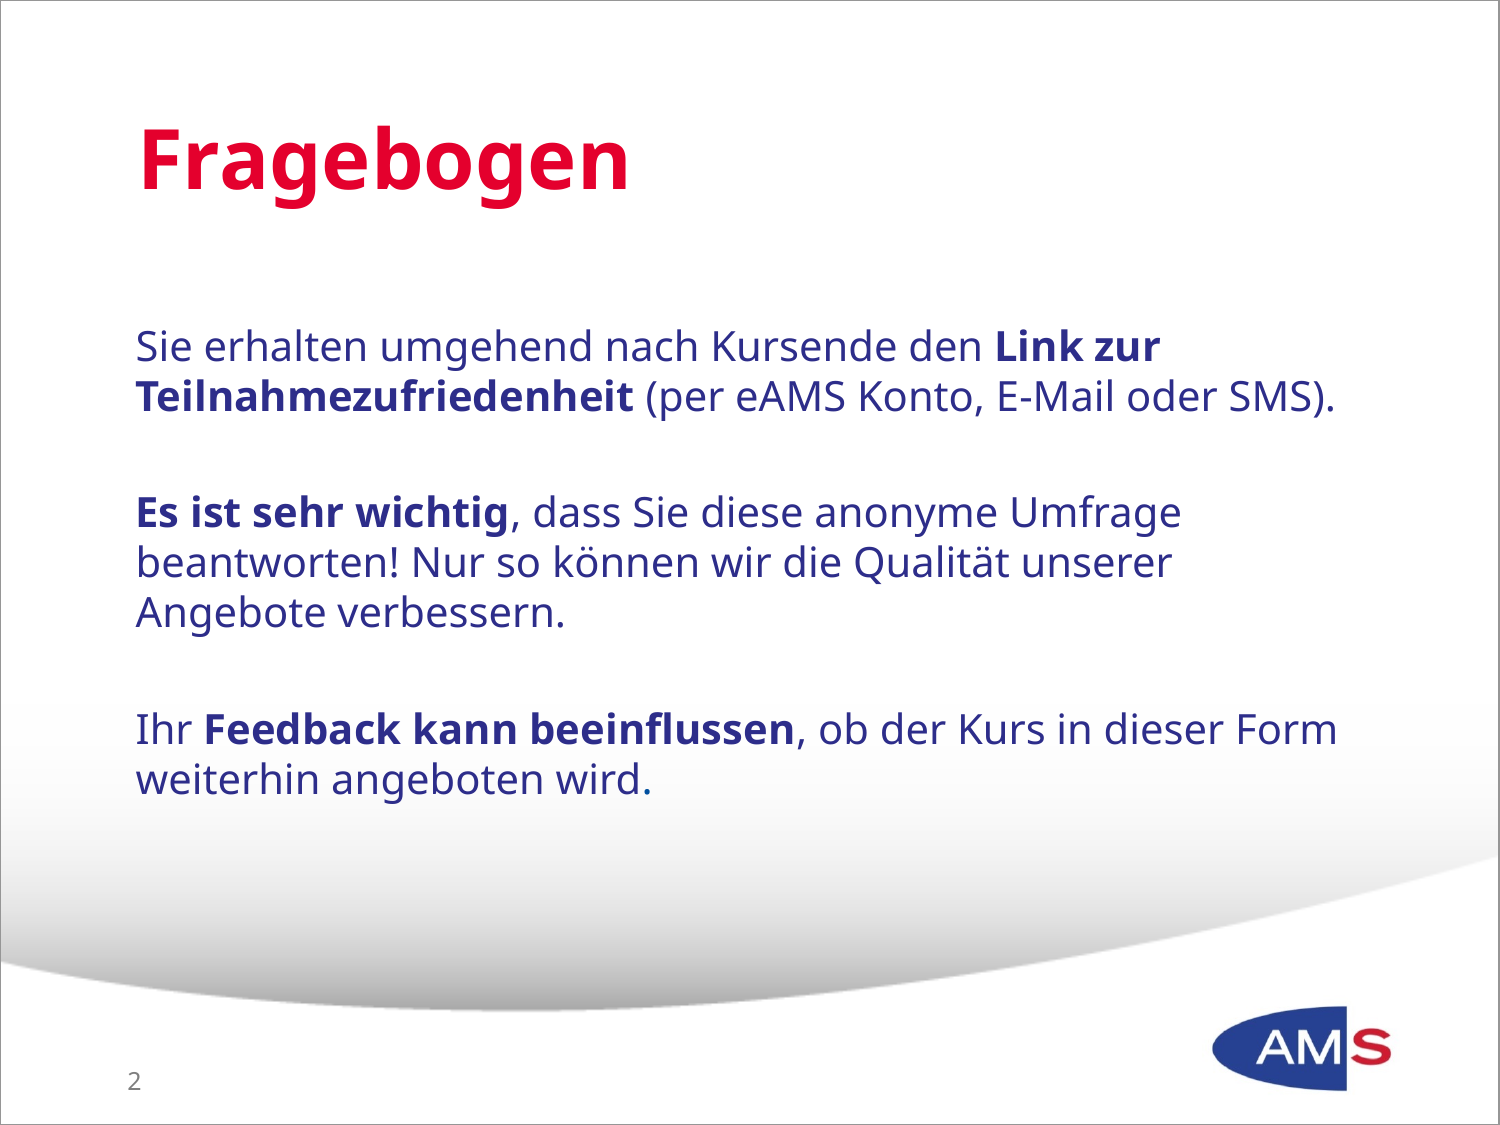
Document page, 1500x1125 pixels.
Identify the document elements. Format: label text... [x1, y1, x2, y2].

title Fragebogen [122, 67, 1388, 246]
list Sie erhalten umgehend nach Kursende den Link zur Teilnahmezufriedenheit (per eAMS Konto, E-Mail oder SMS). Es ist sehr wichtig, dass Sie diese anonyme Umfrage beantworten! Nur so können wir die Qualität unserer Angebote verbessern. Ihr Feedback kann beeinflussen, ob der Kurs in dieser Form weiterhin angeboten wird. [120, 311, 1390, 976]
slide_number 2 [112, 1057, 463, 1118]
picture [1, 1, 1498, 1124]
